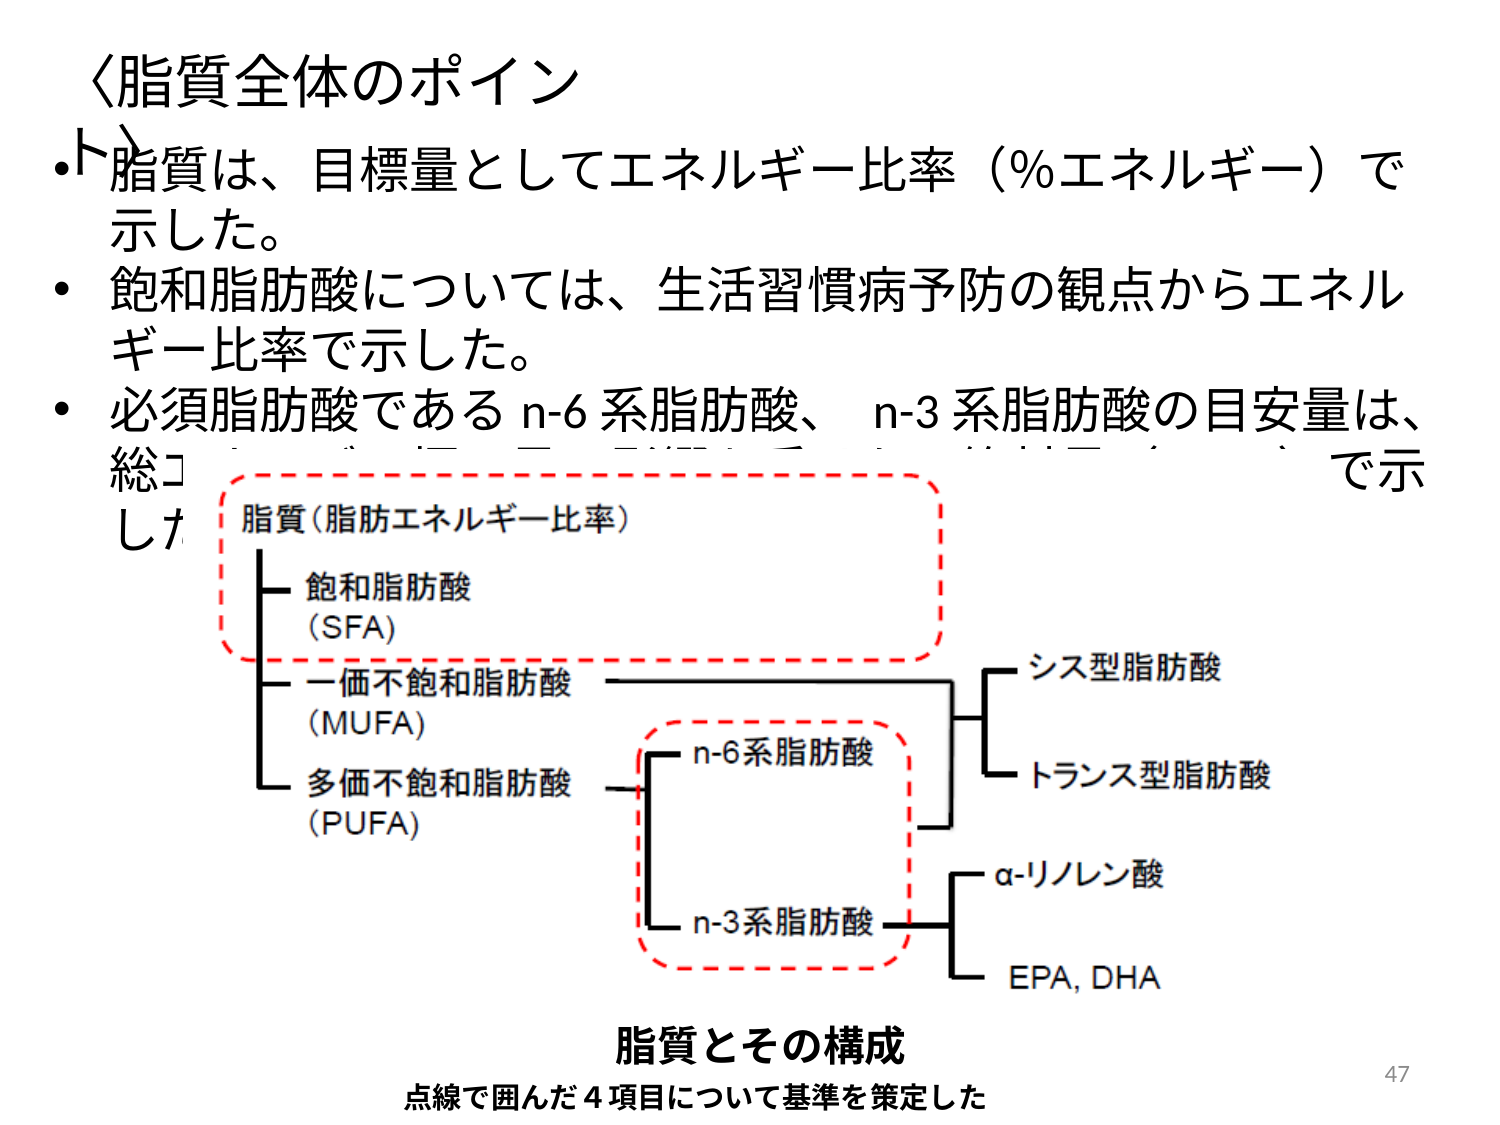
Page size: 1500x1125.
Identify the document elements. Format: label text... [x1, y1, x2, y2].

text_box 脂質は、目標量としてエネルギー比率（％エネルギー）で示した。 飽和脂肪酸については、生活習慣病予防の観点からエネルギー比率で示した。 必須脂肪酸であるn-6系脂肪酸、 n-3系脂肪酸の目安量は、総エネルギー摂取量の影響を受けない絶対量（g/日）で示した。 [38, 131, 1469, 566]
slide_number 47 [1074, 1042, 1425, 1103]
text_box 〈脂質全体のポイント〉 [43, 38, 647, 131]
text_box 脂質とその構成 点線で囲んだ４項目について基準を策定した [351, 1026, 1003, 1124]
picture [182, 448, 1294, 1018]
